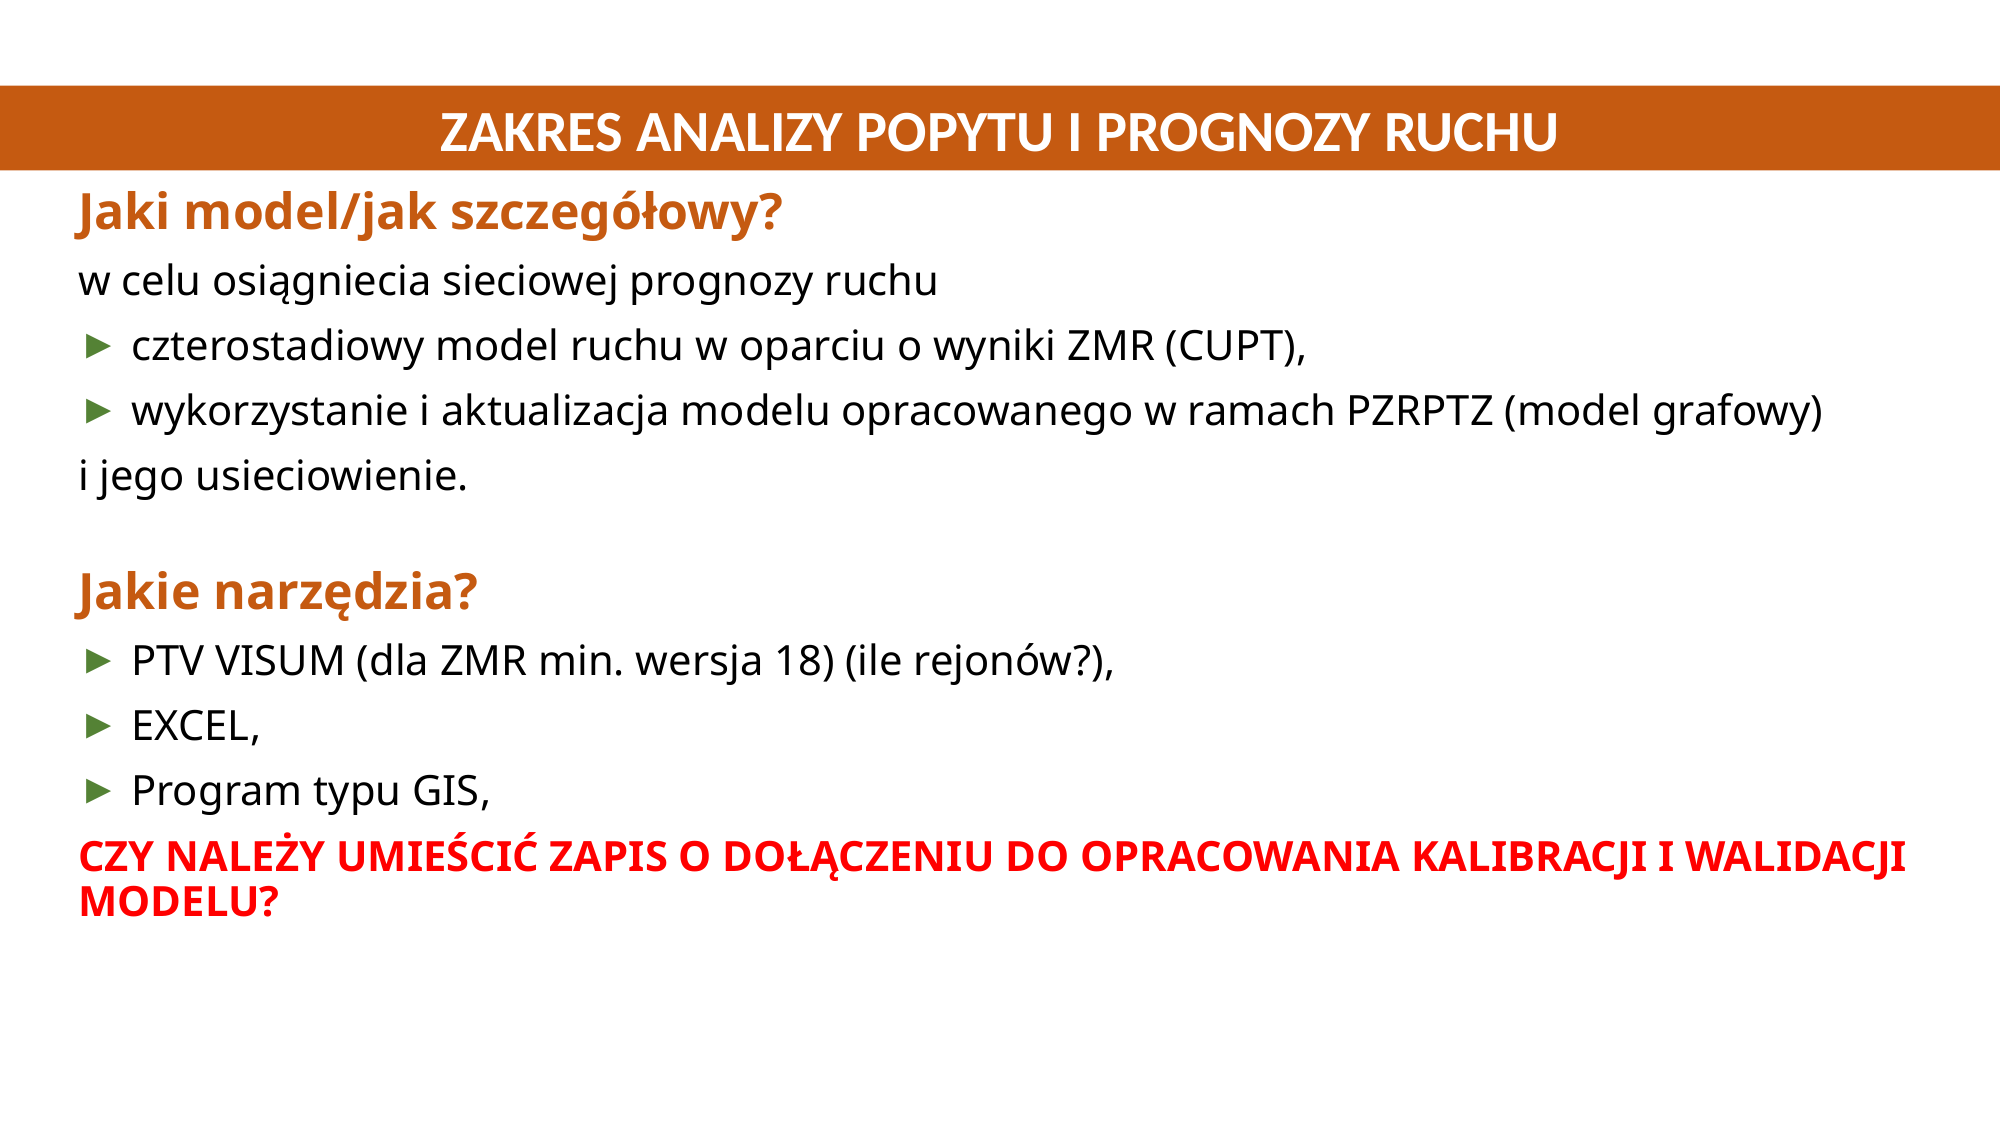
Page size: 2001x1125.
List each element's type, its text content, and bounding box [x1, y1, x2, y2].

text_box Jaki model/jak szczegółowy? w celu osiągniecia sieciowej prognozy ruchu czterostadiowy model ruchu w oparciu o wyniki ZMR (CUPT), wykorzystanie i aktualizacja modelu opracowanego w ramach PZRPTZ (model grafowy) i jego usieciowienie. Jakie narzędzia? PTV VISUM (dla ZMR min. wersja 18) (ile rejonów?), EXCEL, Program typu GIS, CZY NALEŻY UMIEŚCIĆ ZAPIS O DOŁĄCZENIU DO OPRACOWANIA KALIBRACJI I WALIDACJI MODELU? [63, 171, 1937, 855]
text_box ZAKRES ANALIZY POPYTU I PROGNOZY RUCHU [0, 85, 2000, 171]
